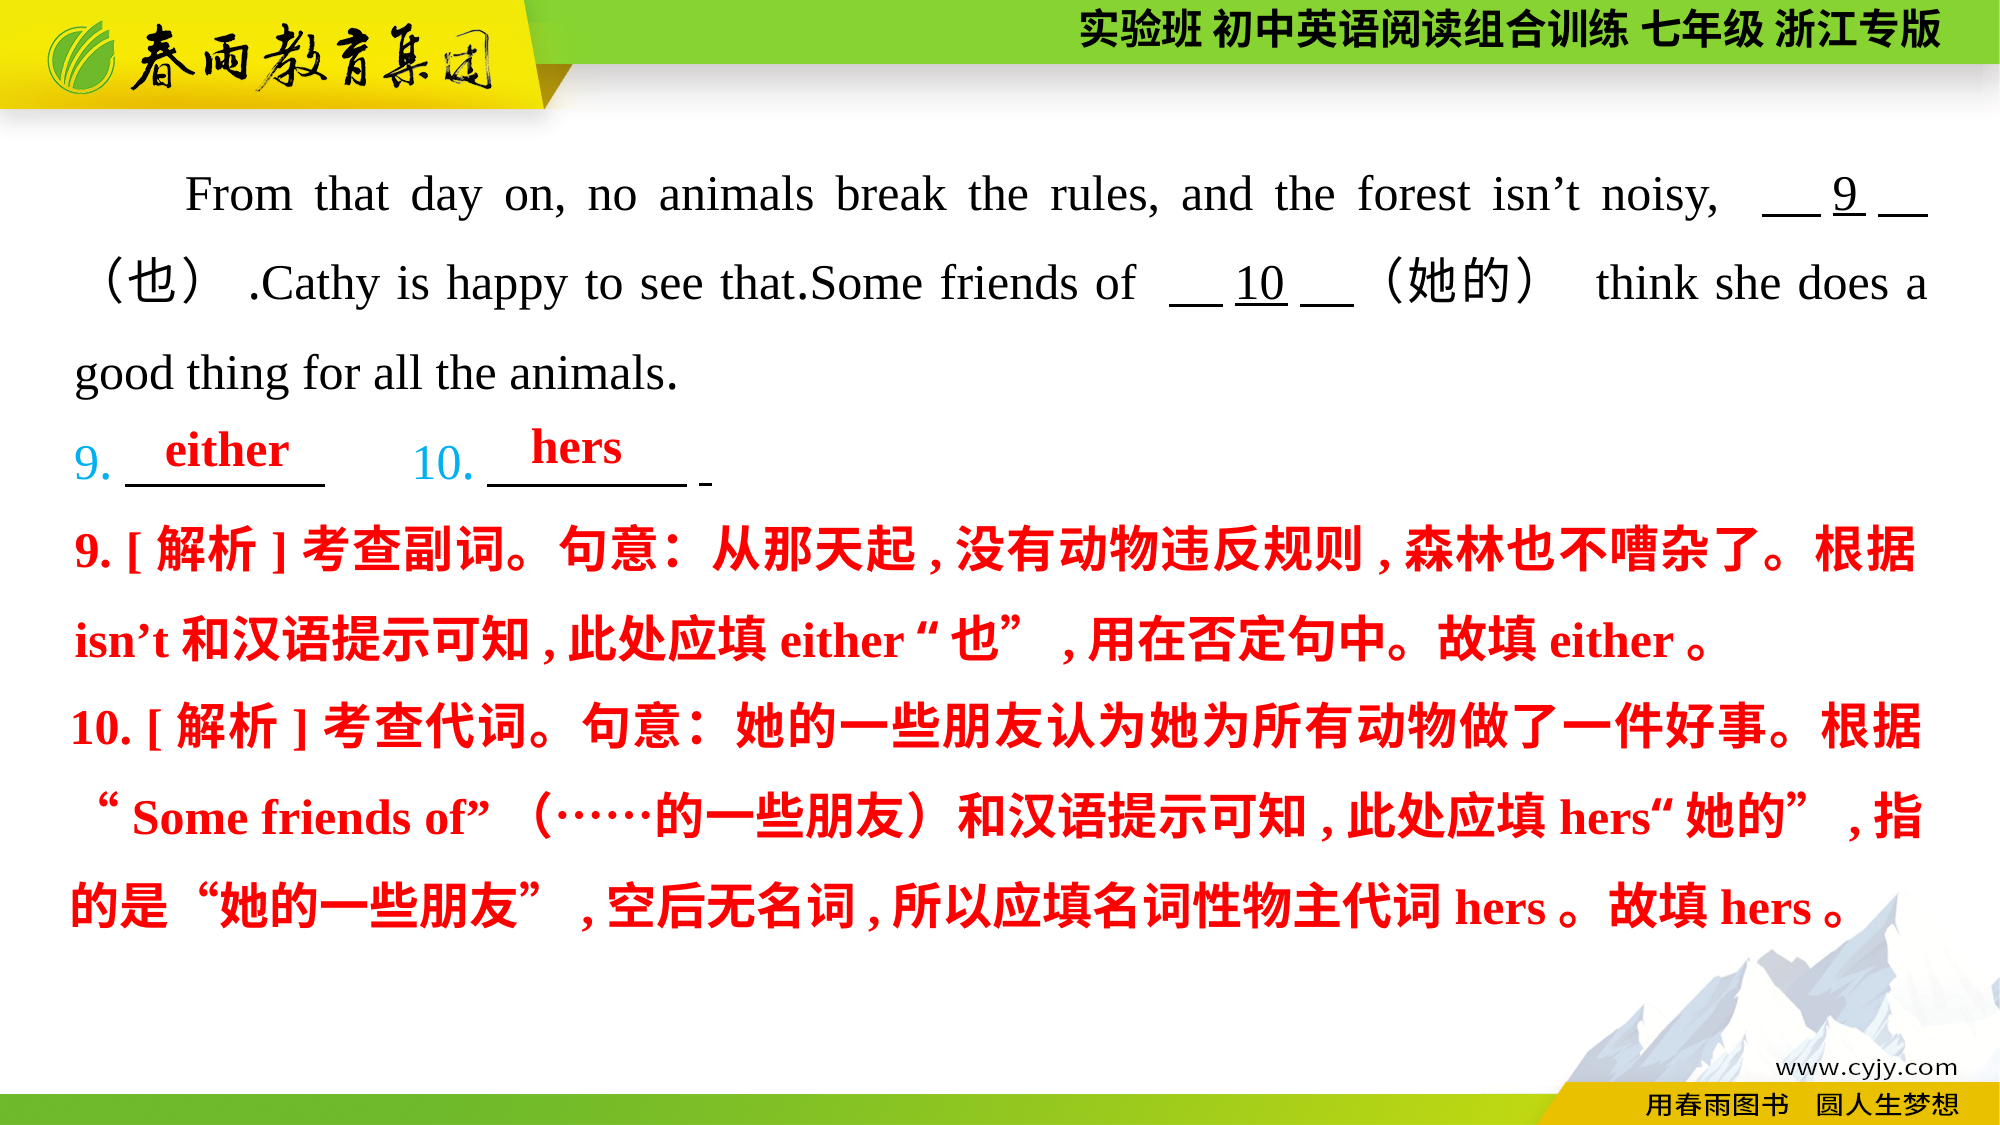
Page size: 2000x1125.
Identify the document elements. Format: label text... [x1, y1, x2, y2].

text_box hers [516, 406, 638, 482]
text_box either [150, 408, 305, 479]
text_box 10. [解析]考查代词。句意：她的一些朋友认为她为所有动物做了一件好事。根据“Some friends of”（……的一些朋友）和汉语提示可知,此处应填hers“她的”,指的是“她的一些朋友”,空后无名词,所以应填名词性物主代词hers。故填hers。 [54, 656, 1939, 942]
picture [0, 0, 2000, 1125]
list From that day on, no animals break the rules, and the forest isn’t noisy, 9 （也）.Cathy is happy to see that.Some friends of 10 （她的） think she does a good thing for all the animals. 9. . 10. . [59, 122, 1944, 479]
text_box 9. [解析]考查副词。句意：从那天起,没有动物违反规则,森林也不嘈杂了。根据isn’t和汉语提示可知,此处应填either “也”,用在否定句中。故填either。 [59, 479, 1944, 675]
